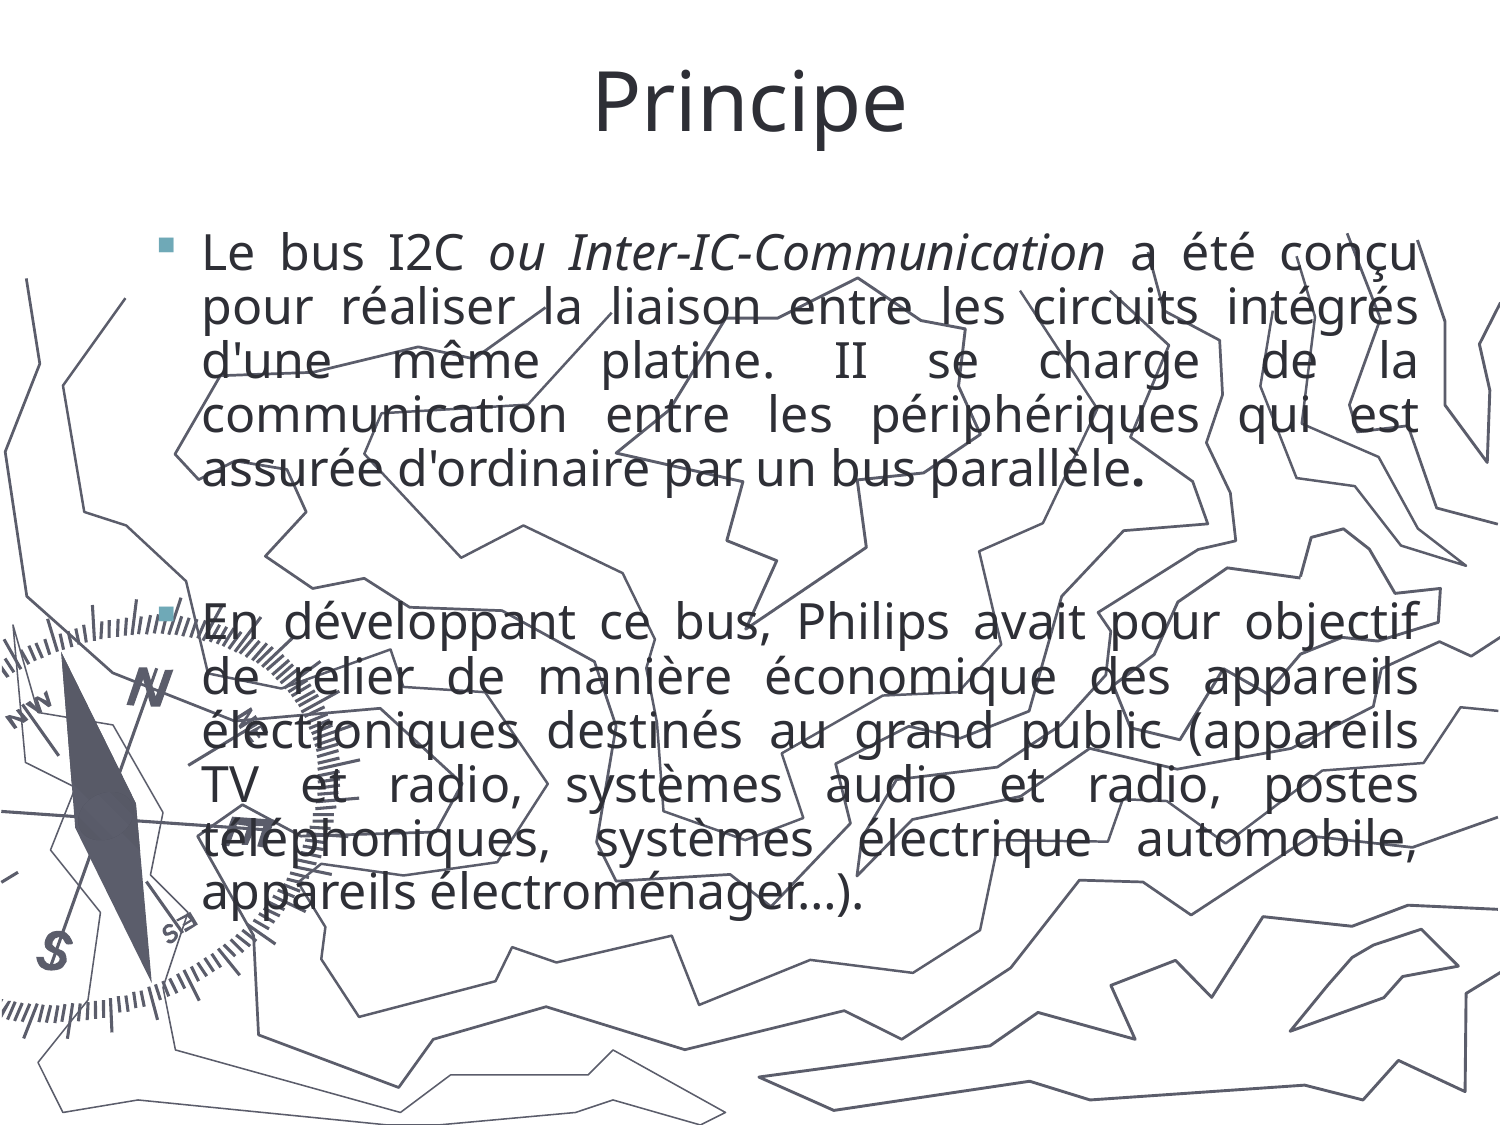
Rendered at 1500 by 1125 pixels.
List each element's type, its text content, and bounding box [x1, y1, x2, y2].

list Le bus I2C ou Inter-IC-Communication a été conçu pour réaliser la liaison entre les circuits intégrés d'une même platine. II se charge de la communication entre les périphériques qui est assurée d'ordinaire par un bus parallèle. En développant ce bus, Philips avait pour objectif de relier de manière économique des appareils électroniques destinés au grand public (appareils TV et radio, systèmes audio et radio, postes téléphoniques, systèmes électrique automobile, appareils électroménager…). [64, 219, 1436, 943]
title Principe [49, 37, 1451, 160]
